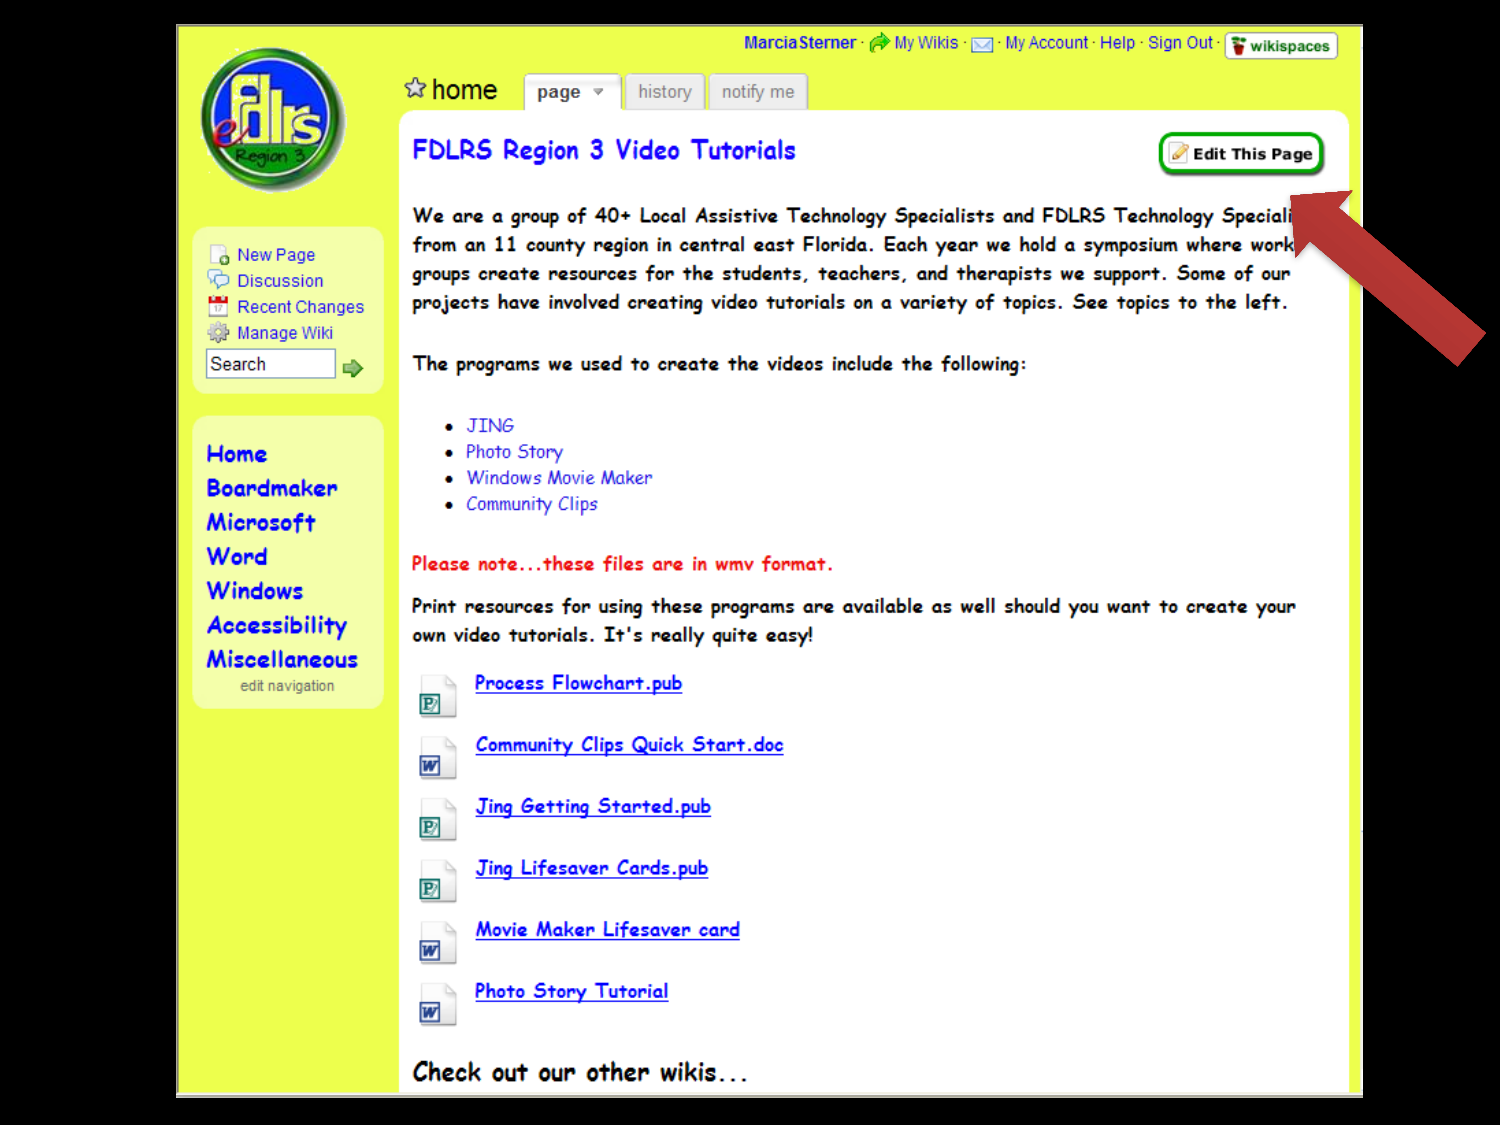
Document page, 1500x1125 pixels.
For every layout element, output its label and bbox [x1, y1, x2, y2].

text_box [1365, 230, 1486, 367]
list [176, 24, 1363, 1098]
